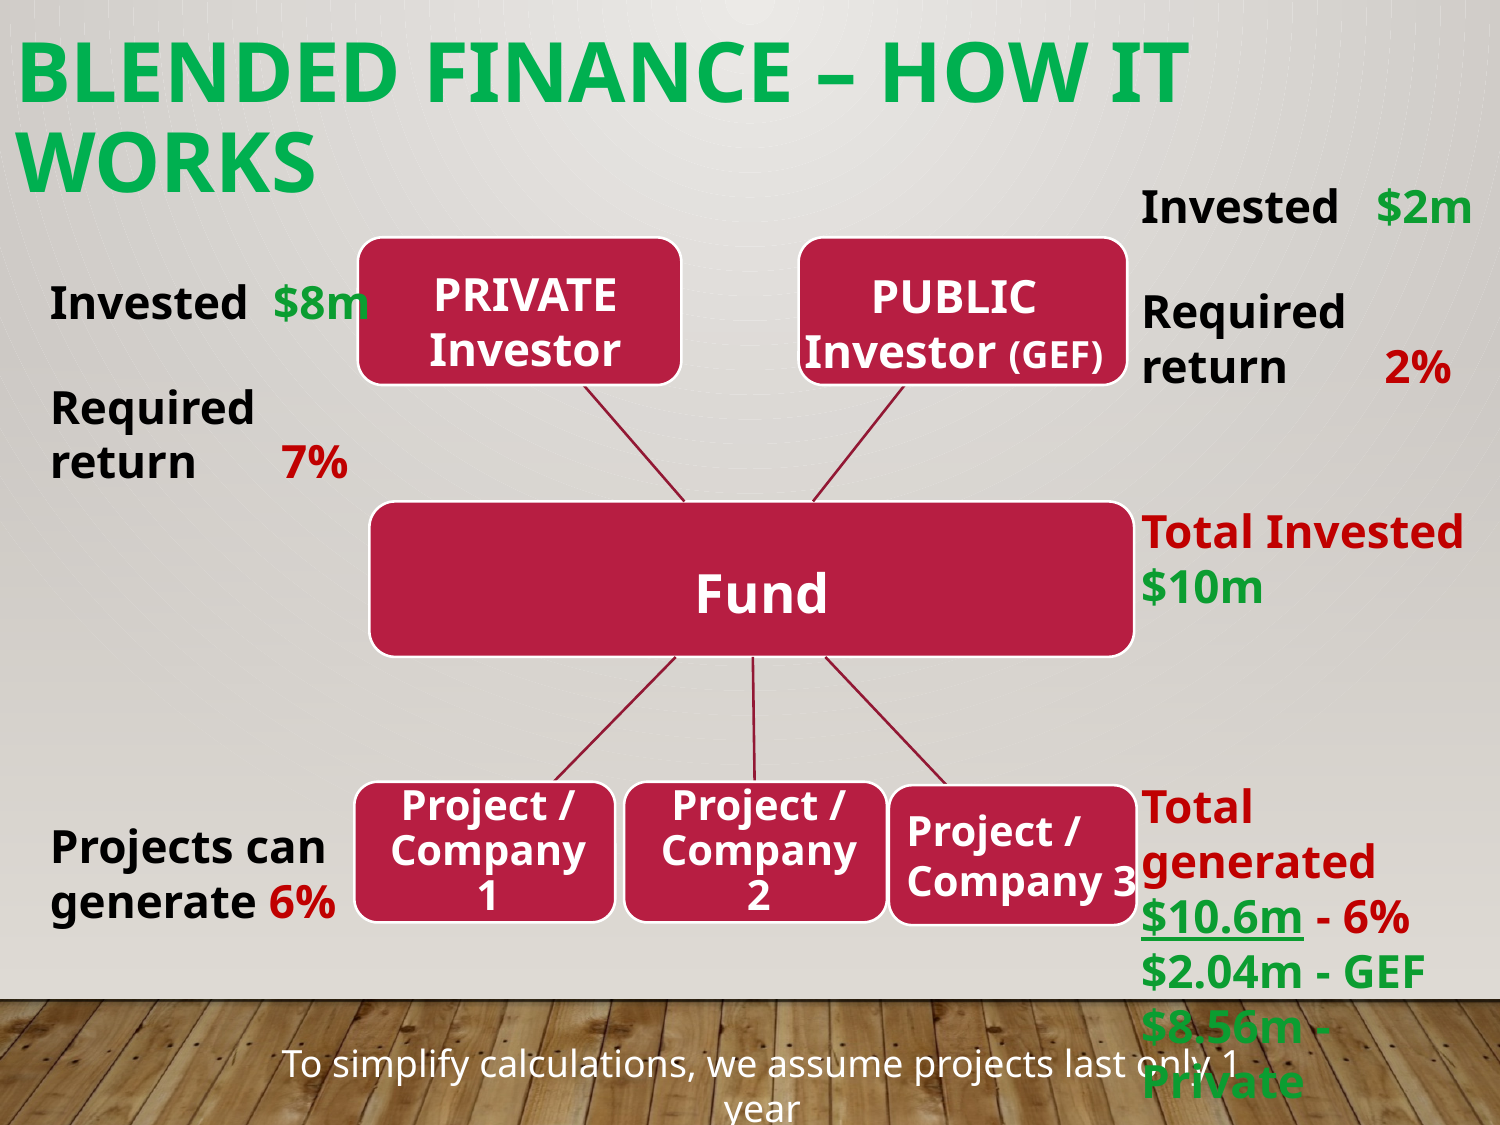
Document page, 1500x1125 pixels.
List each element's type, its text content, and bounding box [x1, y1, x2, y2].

title Blended finance – how it works [0, 23, 1350, 211]
text_box Invested $2m Required return 2% Total Invested $10m Total generated $10.6m - 6% $2.04m - GEF $8.56m - Private [1126, 170, 1500, 1125]
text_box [357, 237, 1137, 973]
text_box Invested $8m Required return 7% Projects сan generate 6% [35, 210, 411, 991]
picture [0, 999, 1126, 1125]
text_box To simplify calculations, we assume projects last only 1 year [241, 1032, 1126, 1125]
